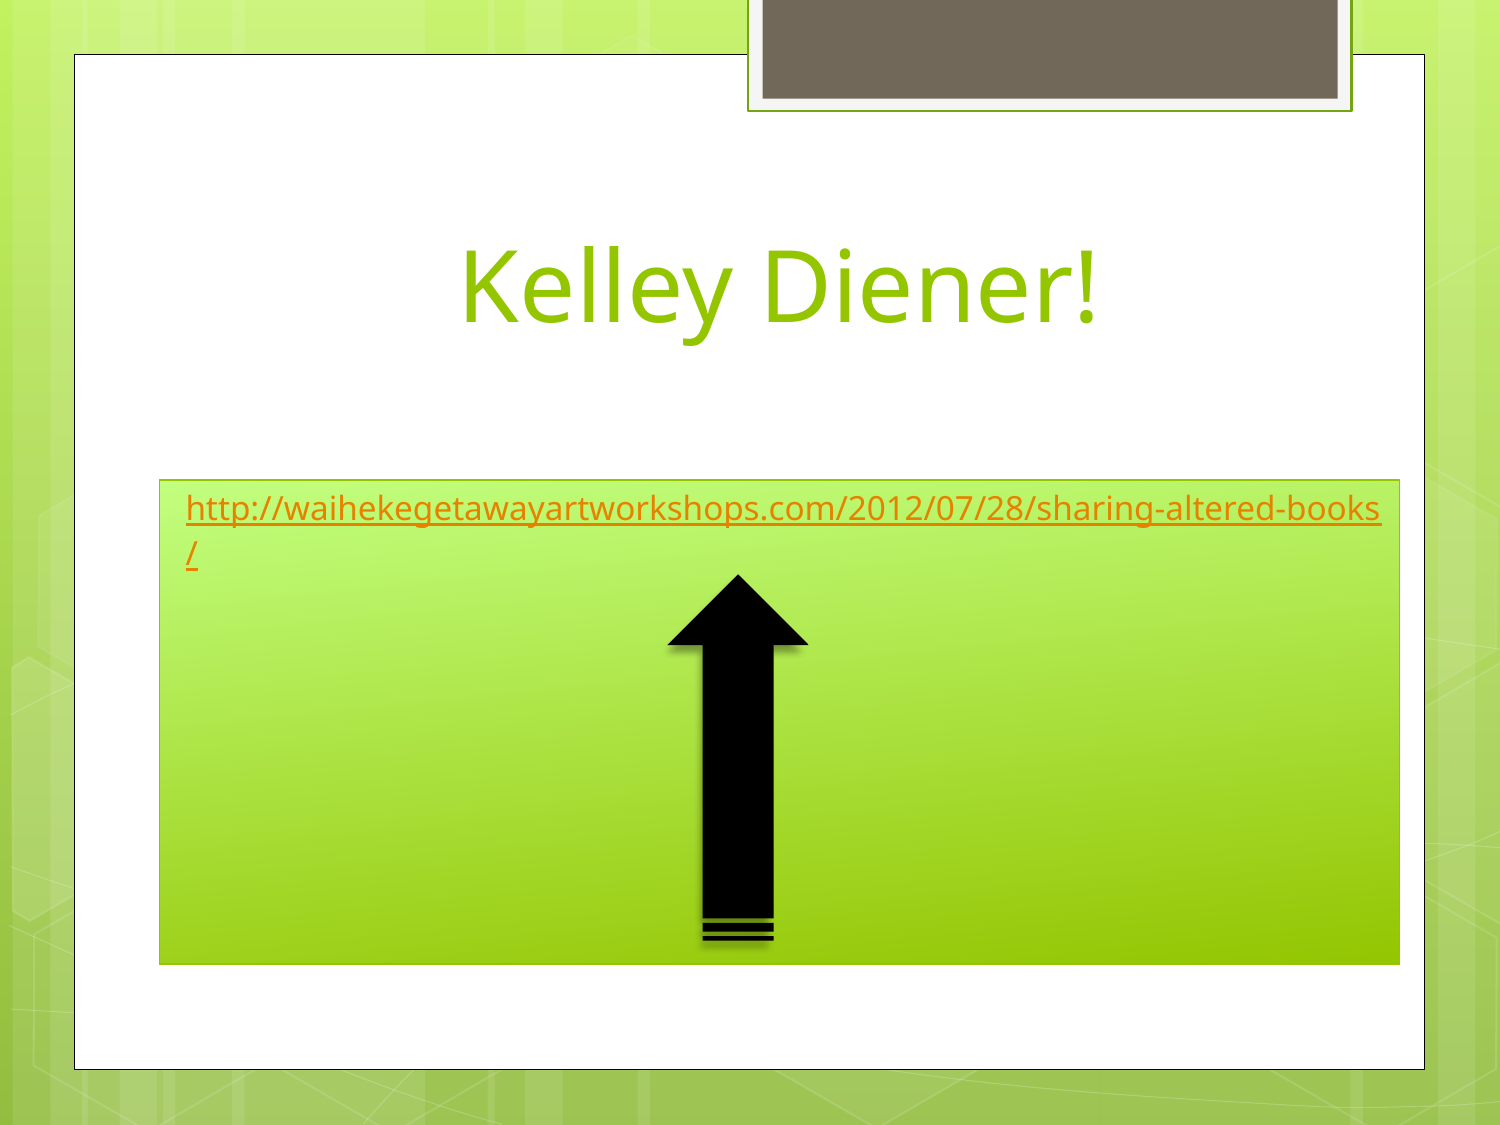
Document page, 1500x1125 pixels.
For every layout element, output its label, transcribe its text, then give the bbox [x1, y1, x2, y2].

text_box [702, 922, 774, 932]
text_box [702, 936, 774, 941]
text_box [667, 574, 809, 919]
title Kelley Diener! [442, 231, 1152, 350]
list http://waihekegetawayartworkshops.com/2012/07/28/sharing-altered-books/ [159, 479, 1400, 965]
